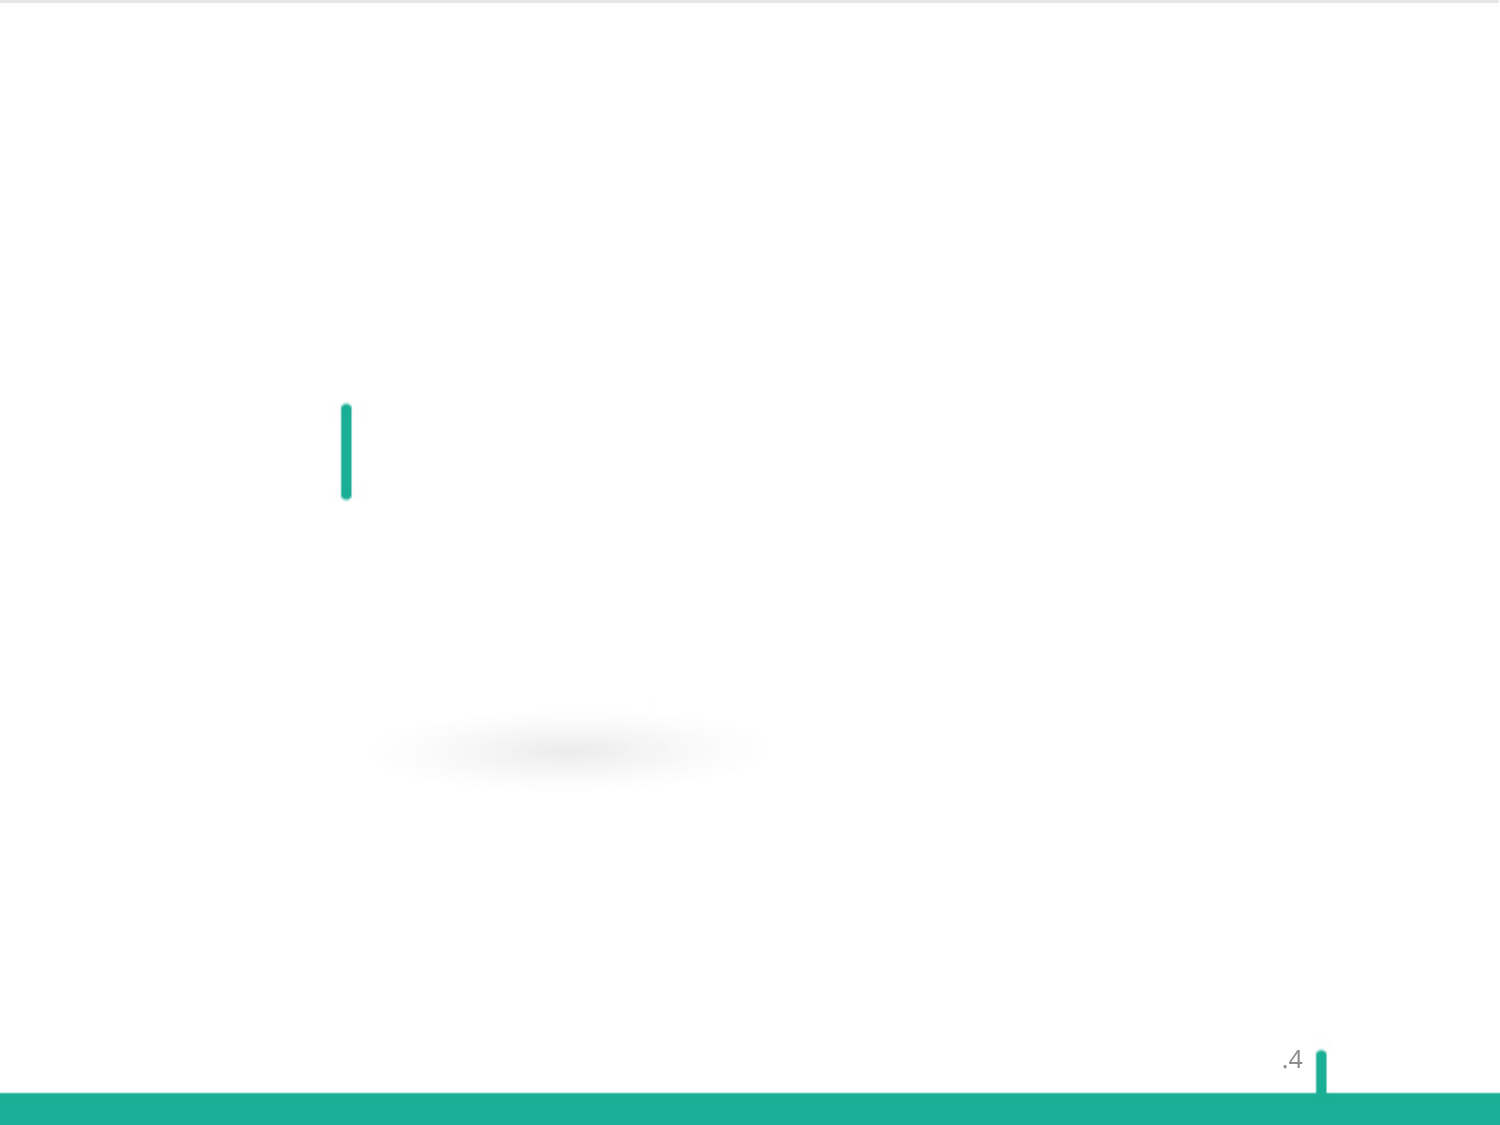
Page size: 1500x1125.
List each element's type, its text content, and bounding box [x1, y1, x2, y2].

slide_number .4 [967, 1030, 1318, 1091]
picture [0, 0, 1500, 1125]
